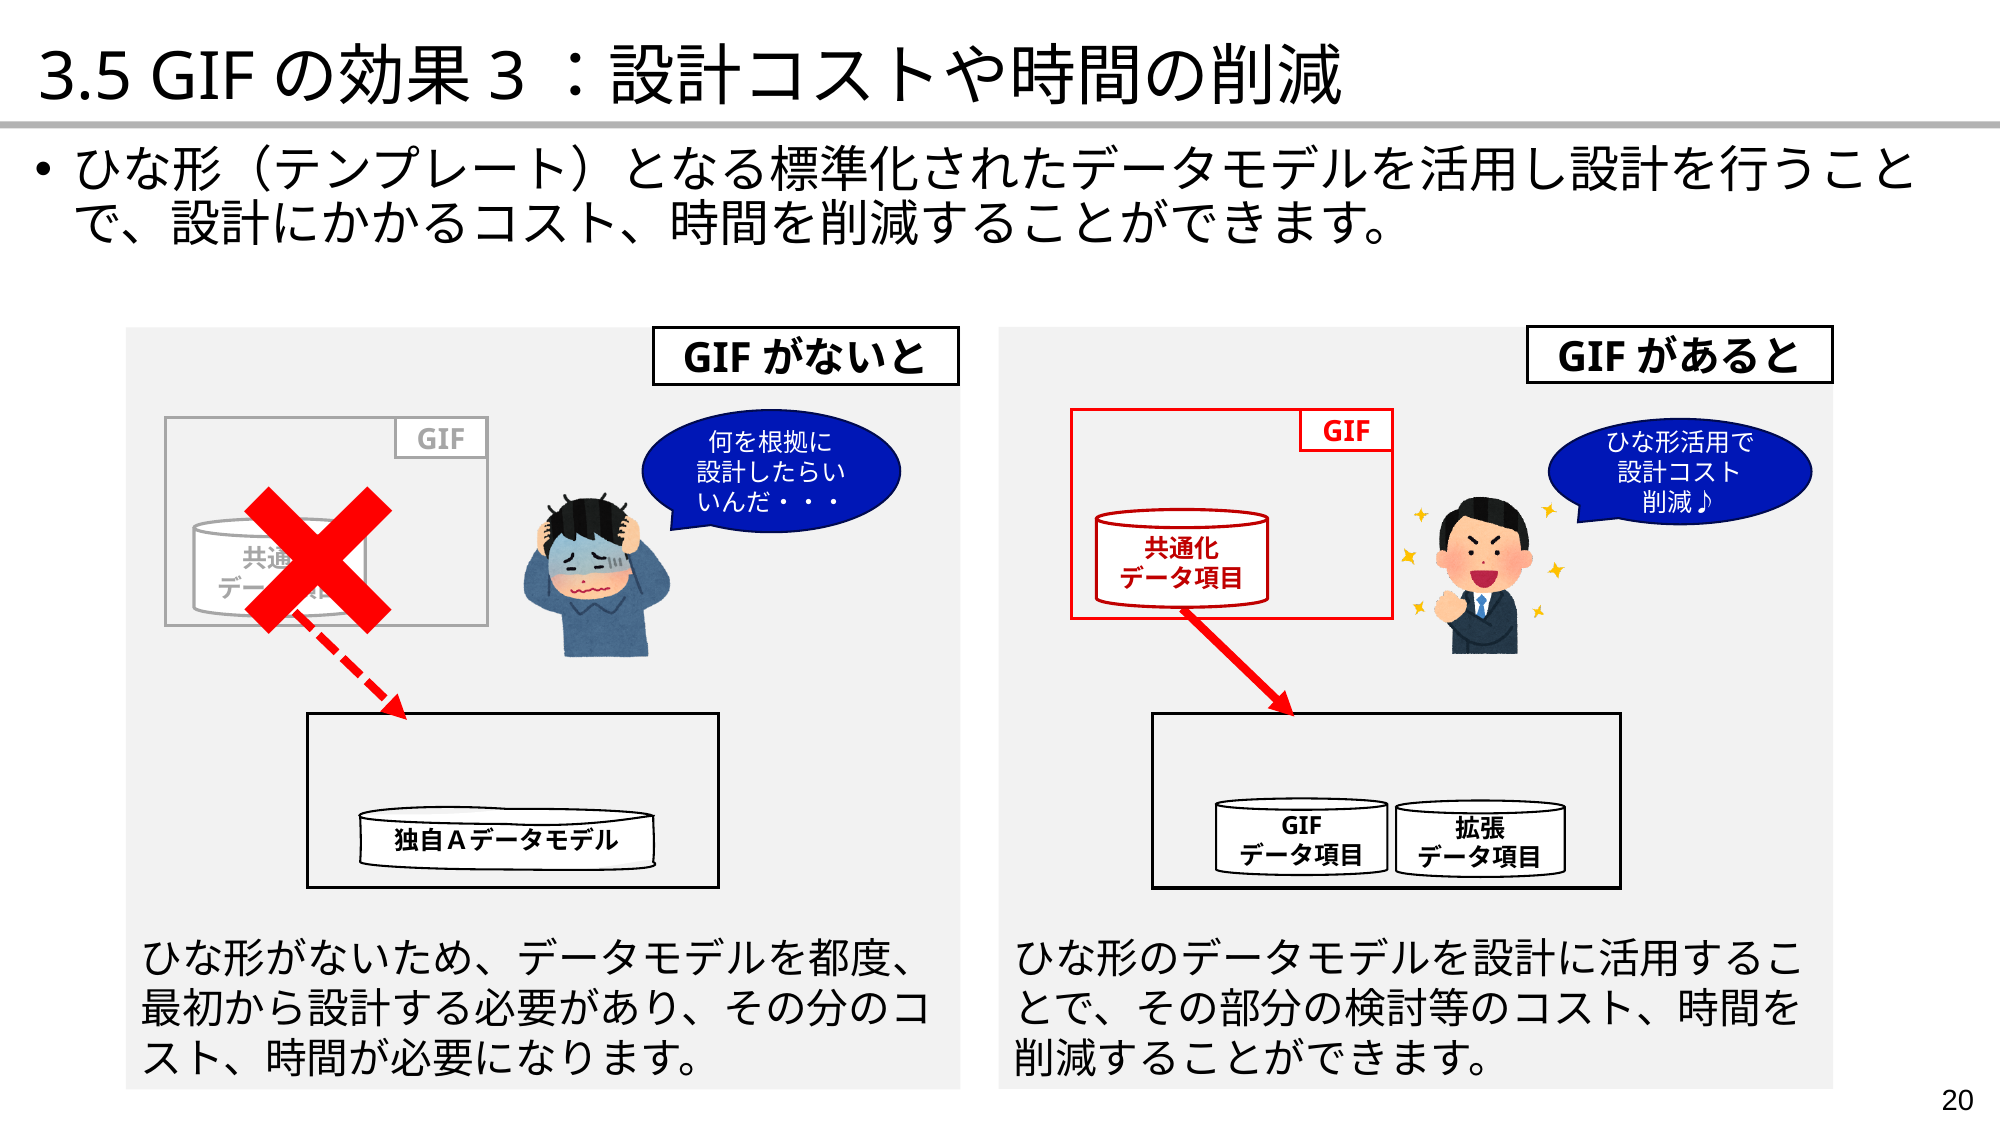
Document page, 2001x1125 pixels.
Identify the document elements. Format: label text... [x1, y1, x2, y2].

text_box GIFがないと [652, 327, 959, 386]
picture [516, 490, 687, 661]
text_box ひな形がないため、データモデルを都度、最初から設計する必要があり、その分のコスト、時間が必要になります。 [125, 326, 962, 1090]
text_box × [201, 424, 437, 667]
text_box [1182, 619, 1295, 717]
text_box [1216, 798, 1565, 878]
text_box [1152, 713, 1621, 889]
text_box GIF [394, 416, 488, 459]
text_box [1071, 409, 1393, 619]
text_box [437, 459, 488, 627]
text_box ひな形活用で設計コスト 削減♪ [1547, 417, 1813, 526]
text_box [164, 416, 394, 627]
slide_number 20 [1881, 1073, 1989, 1124]
text_box 3.5 GIFの効果3：設計コストや時間の削減 [23, 34, 1910, 121]
picture [1398, 490, 1569, 661]
text_box GIFがあると [1527, 325, 1834, 384]
text_box ひな形のデータモデルを設計に活用することで、その部分の検討等のコスト、時間を削減することができます。 [997, 326, 1834, 1090]
text_box 何を根拠に 設計したらいいんだ・・・ [641, 409, 902, 534]
text_box ひな形（テンプレート）となる標準化されたデータモデルを活用し設計を行うことで、設計にかかるコスト、時間を削減することができます。 [19, 137, 1945, 244]
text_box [294, 611, 407, 720]
text_box [307, 713, 720, 888]
